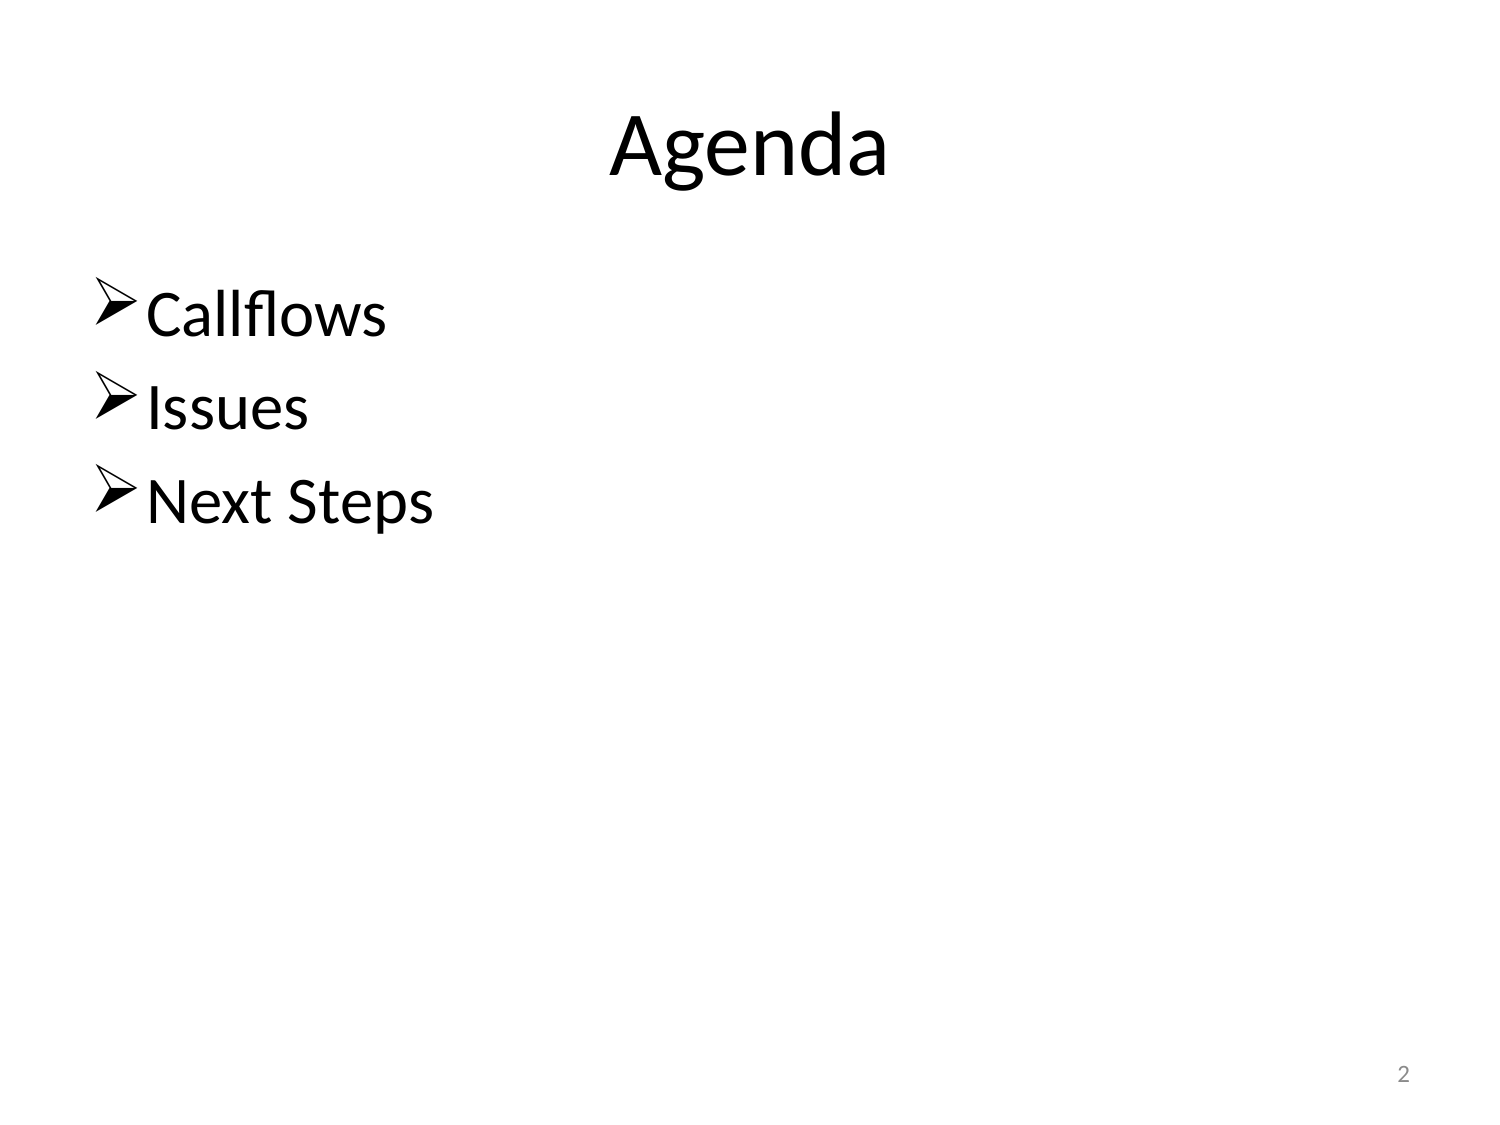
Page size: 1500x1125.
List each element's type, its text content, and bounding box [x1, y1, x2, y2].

title Agenda [74, 44, 1426, 233]
slide_number 2 [1074, 1042, 1425, 1103]
list Callflows Issues Next Steps [74, 262, 1426, 1006]
